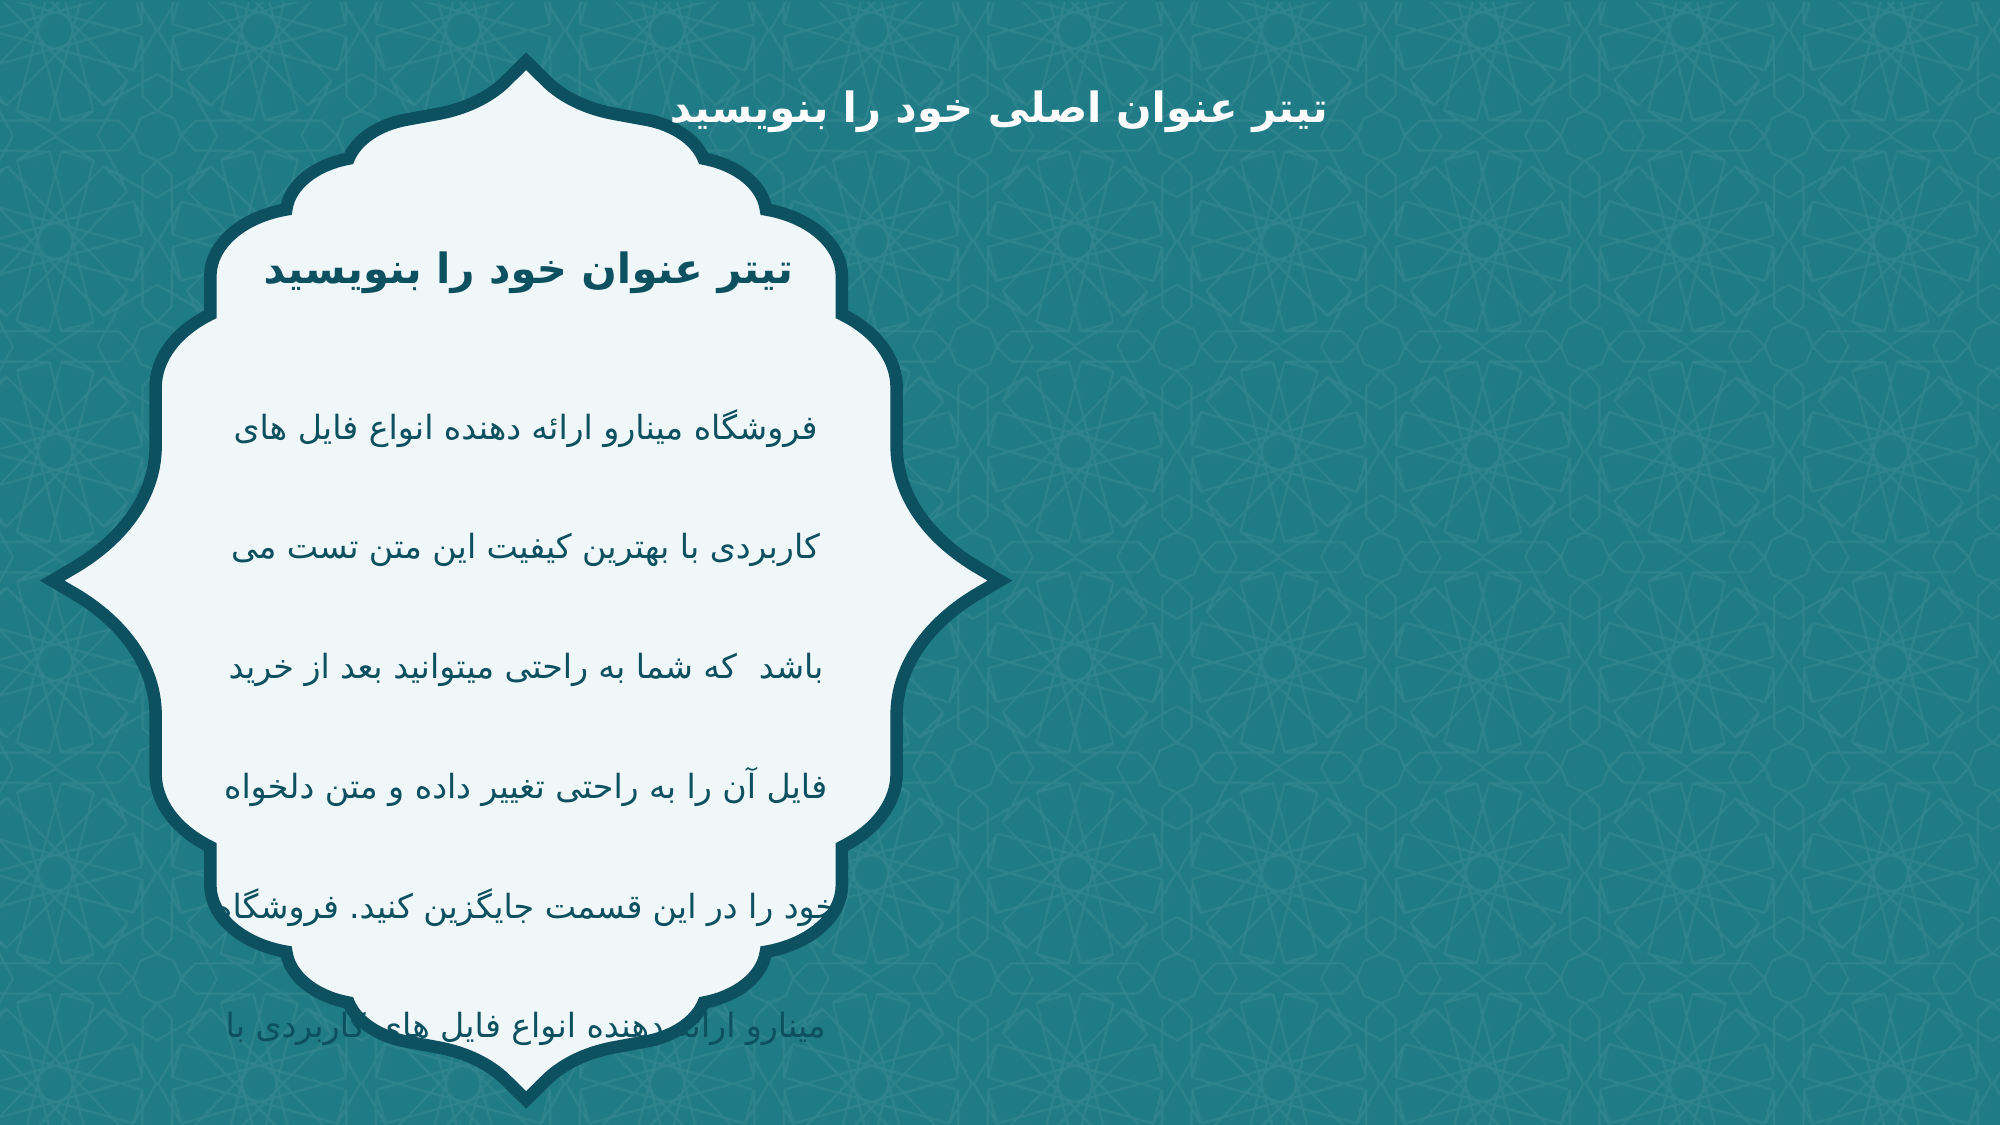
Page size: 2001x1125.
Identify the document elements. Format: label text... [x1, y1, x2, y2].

text_box [286, 61, 766, 209]
text_box [203, 299, 849, 318]
text_box تیتر عنوان اصلی خود را بنویسید [573, 48, 1426, 139]
text_box [52, 320, 199, 841]
text_box تیتر عنوان خود را بنویسید [102, 209, 955, 299]
text_box [854, 321, 1000, 841]
text_box فروشگاه مینارو ارائه دهنده انواع فایل های کاربردی با بهترین کیفیت این متن تست می باشد که شما به راحتی میتوانید بعد از خرید فایل آن را به راحتی تغییر داده و متن دلخواه خود را در این قسمت جایگزین کنید. فروشگاه مینارو ارائه دهنده انواع فایل های کاربردی با بهترین کیفیت این متن تست میباشد. [199, 318, 854, 1125]
